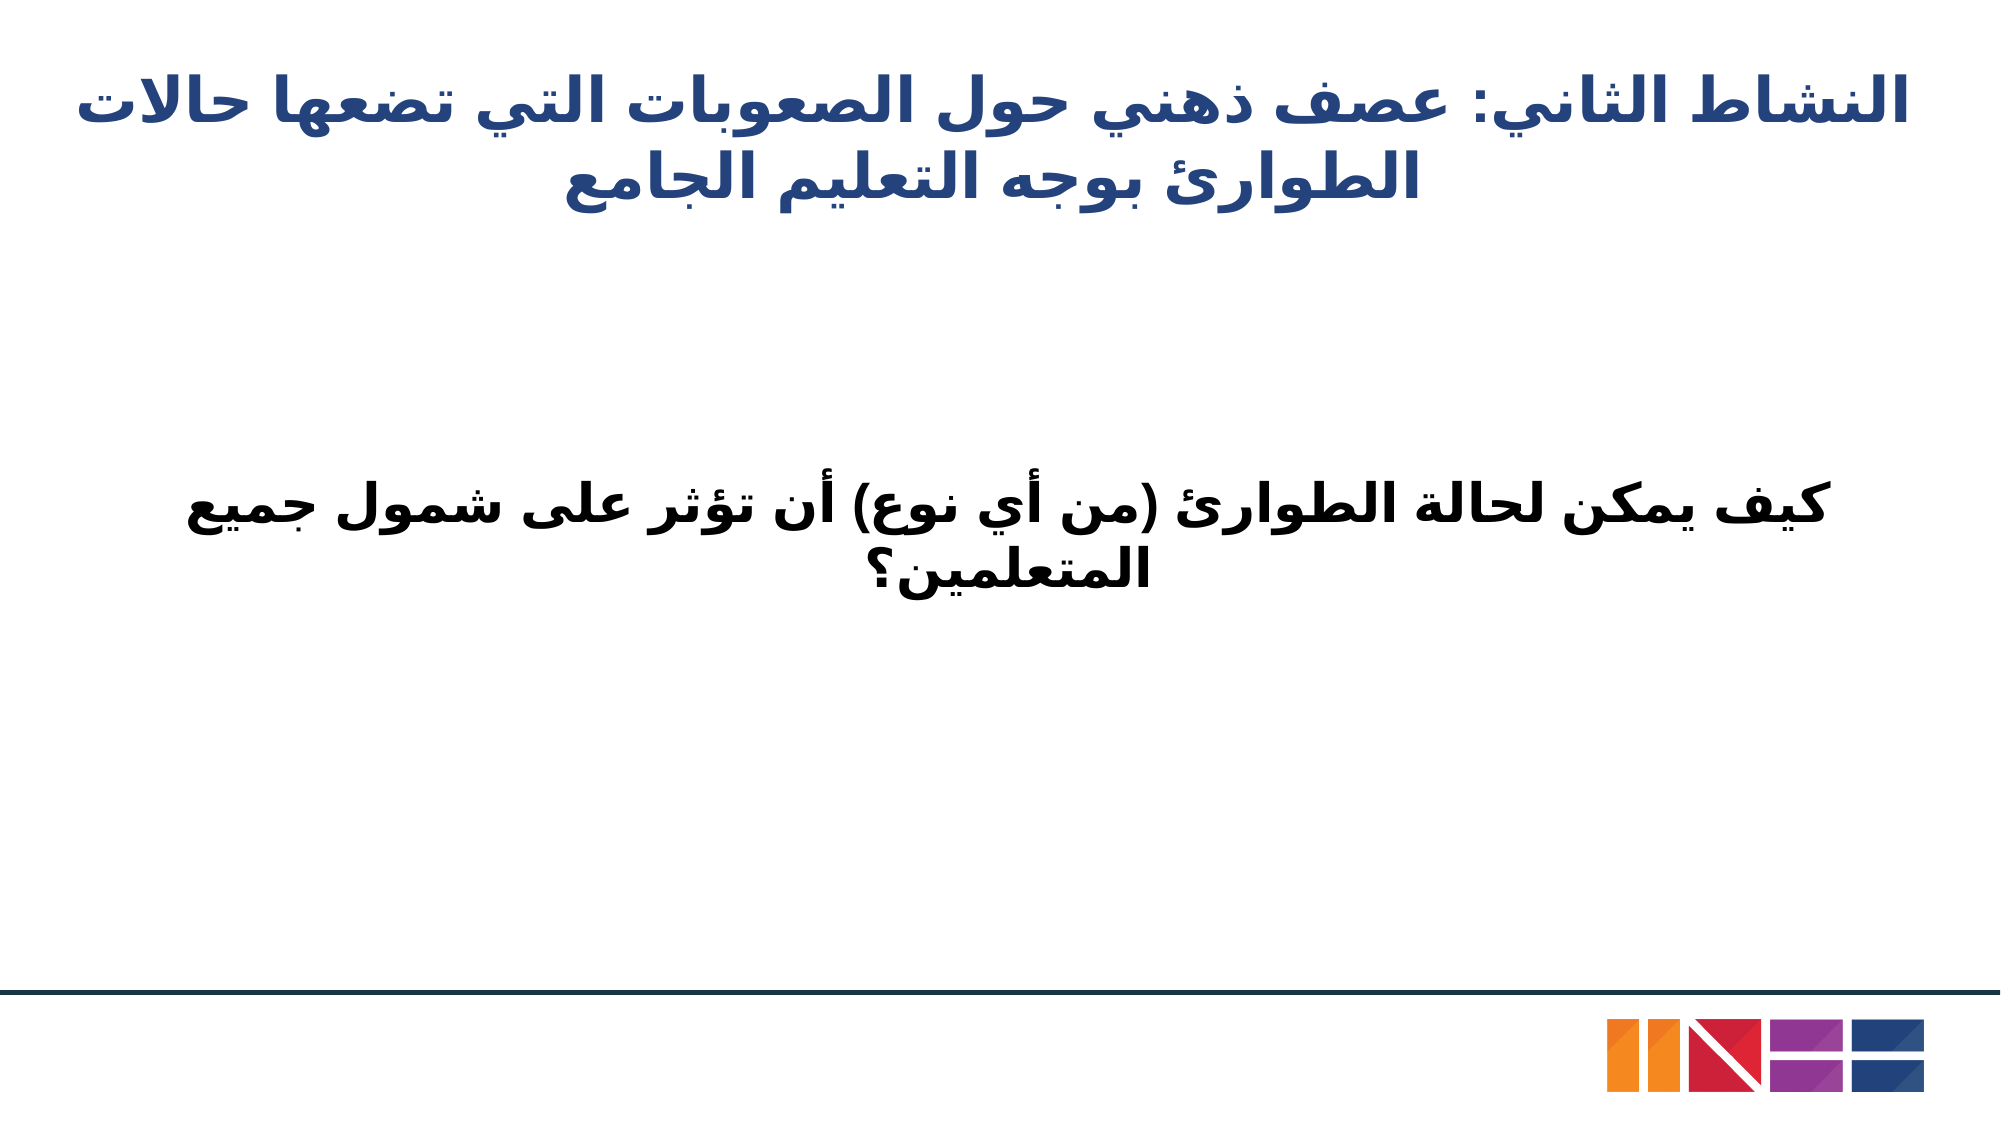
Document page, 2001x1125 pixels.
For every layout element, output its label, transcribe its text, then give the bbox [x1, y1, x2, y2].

list كيف يمكن لحالة الطوارئ (من أي نوع) أن تؤثر على شمول جميع المتعلمين؟ [39, 253, 1979, 1016]
title النشاط الثاني: عصف ذهني حول الصعوبات التي تضعها حالات الطوارئ بوجه التعليم الجامع [31, 40, 1957, 157]
picture [1607, 1019, 1924, 1092]
